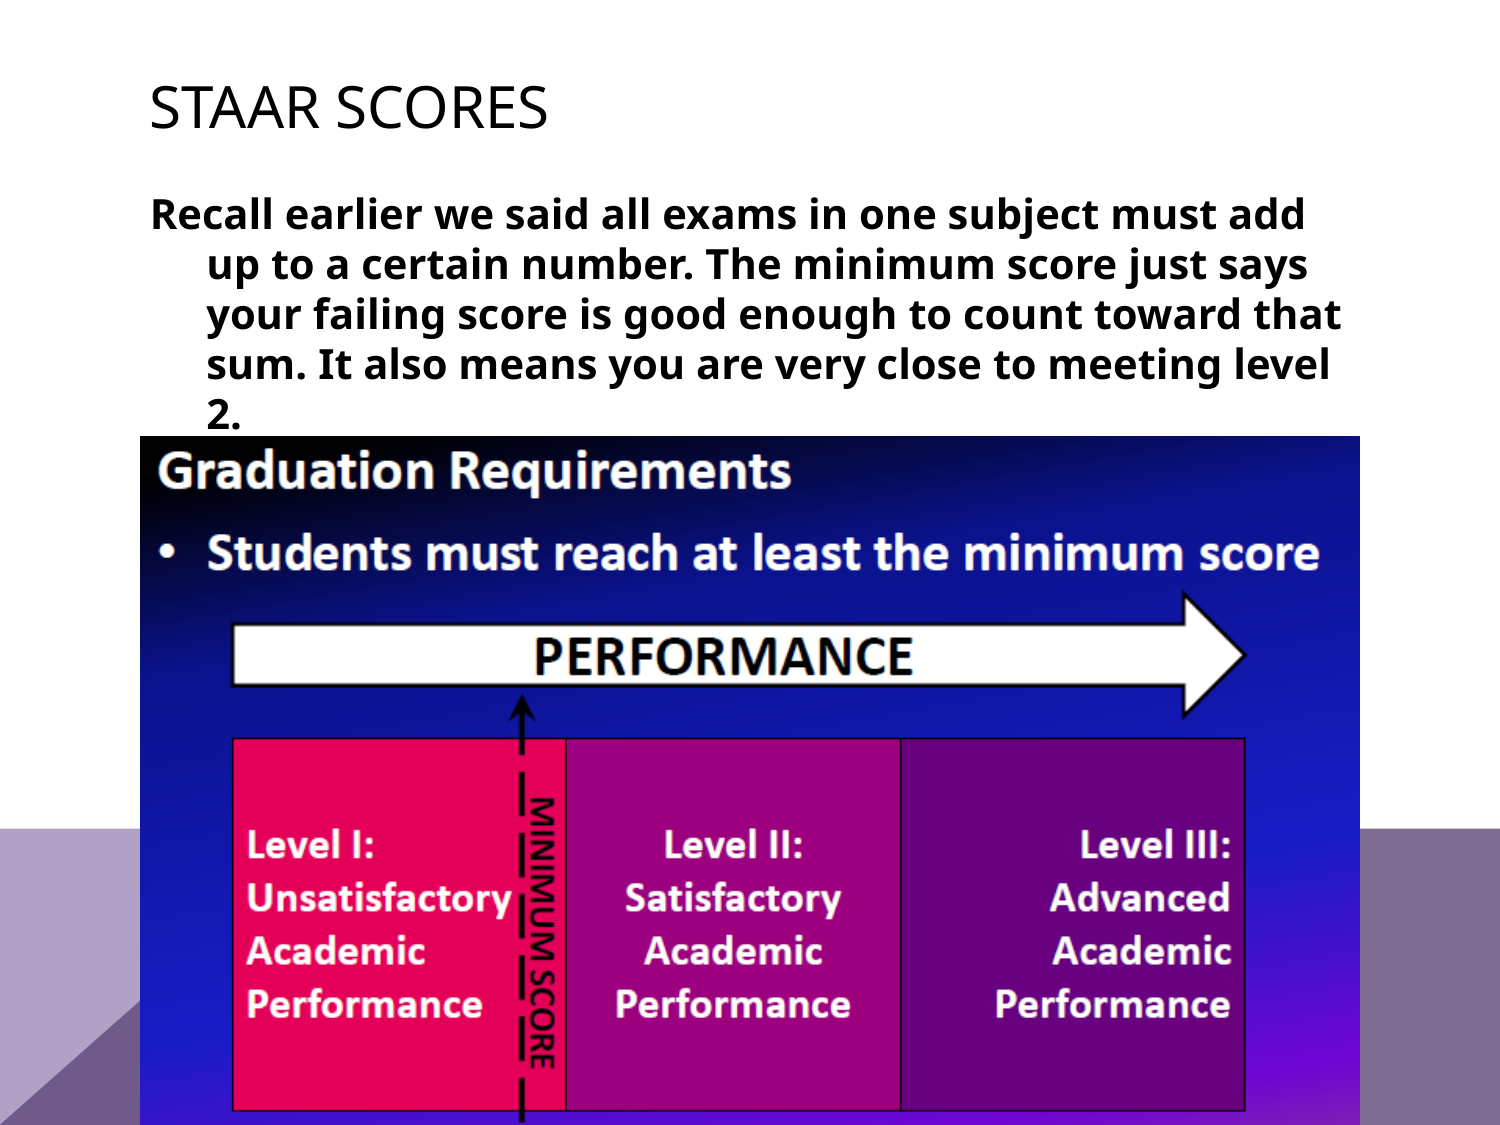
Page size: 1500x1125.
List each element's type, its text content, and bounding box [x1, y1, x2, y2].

list Recall earlier we said all exams in one subject must add up to a certain number. The minimum score just says your failing score is good enough to count toward that sum. It also means you are very close to meeting level 2. [134, 180, 1369, 768]
picture [140, 436, 1360, 1125]
title Staar scores [134, 59, 1369, 150]
